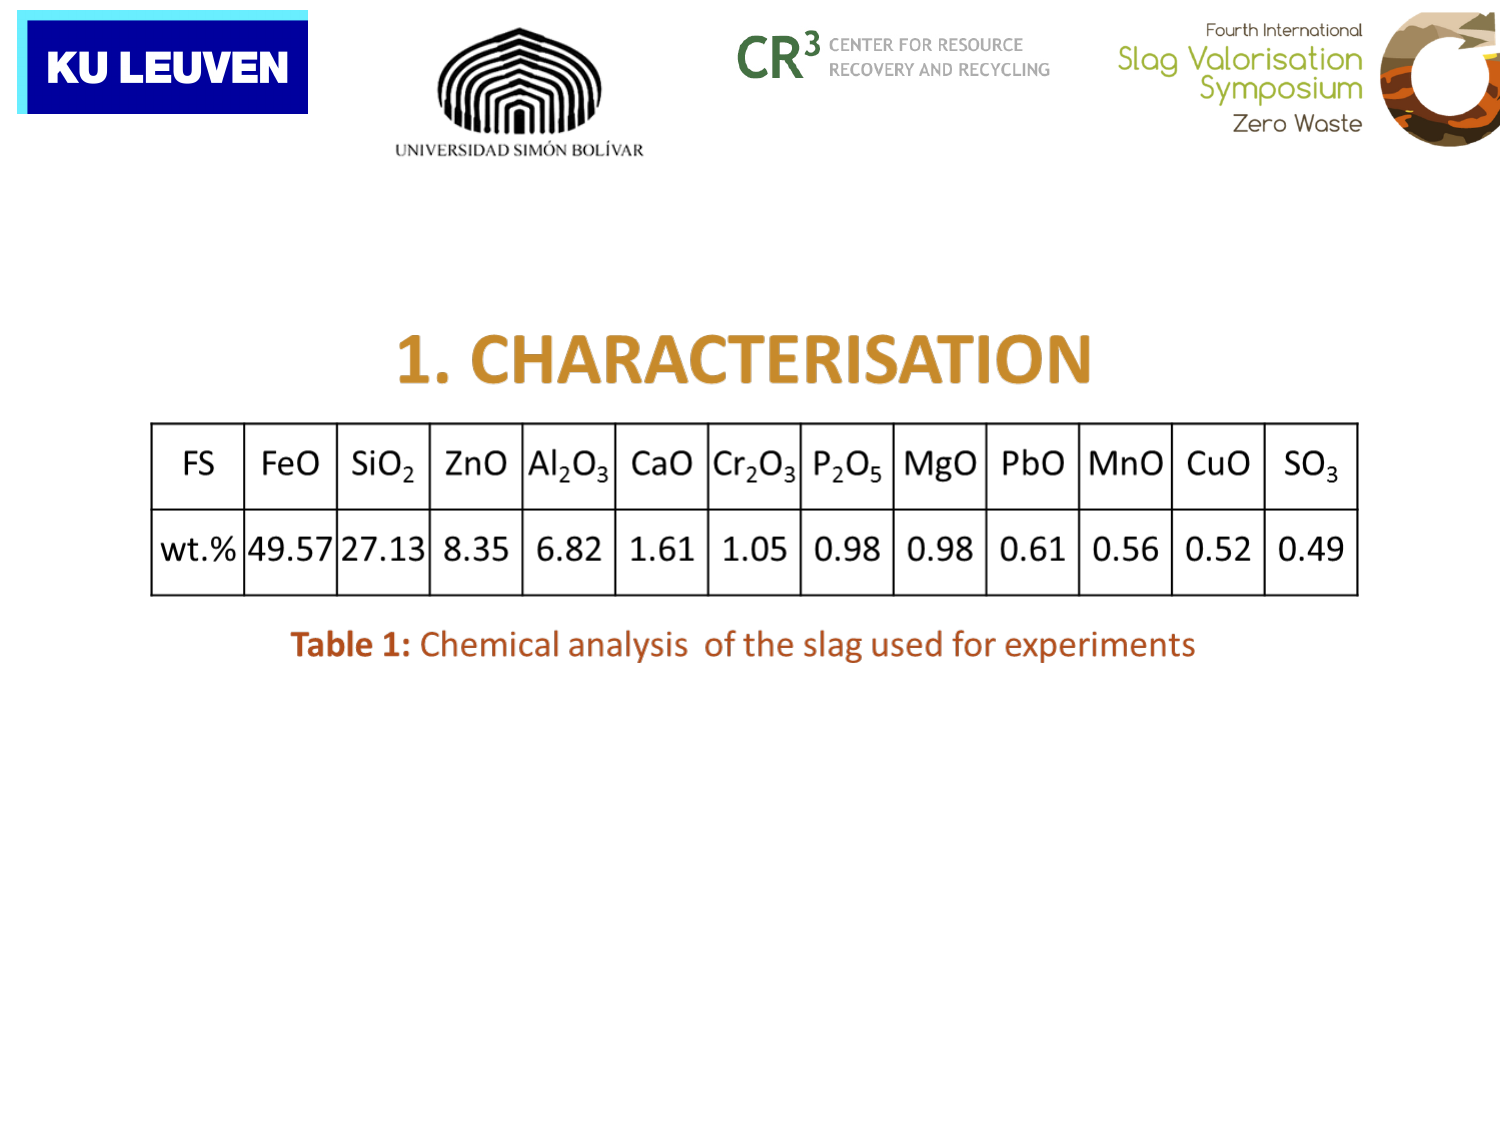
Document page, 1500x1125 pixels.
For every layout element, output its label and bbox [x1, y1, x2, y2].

picture [735, 26, 1050, 83]
picture [117, 290, 1370, 690]
picture [359, 24, 681, 162]
picture [1116, 0, 1500, 154]
picture [17, 9, 308, 114]
